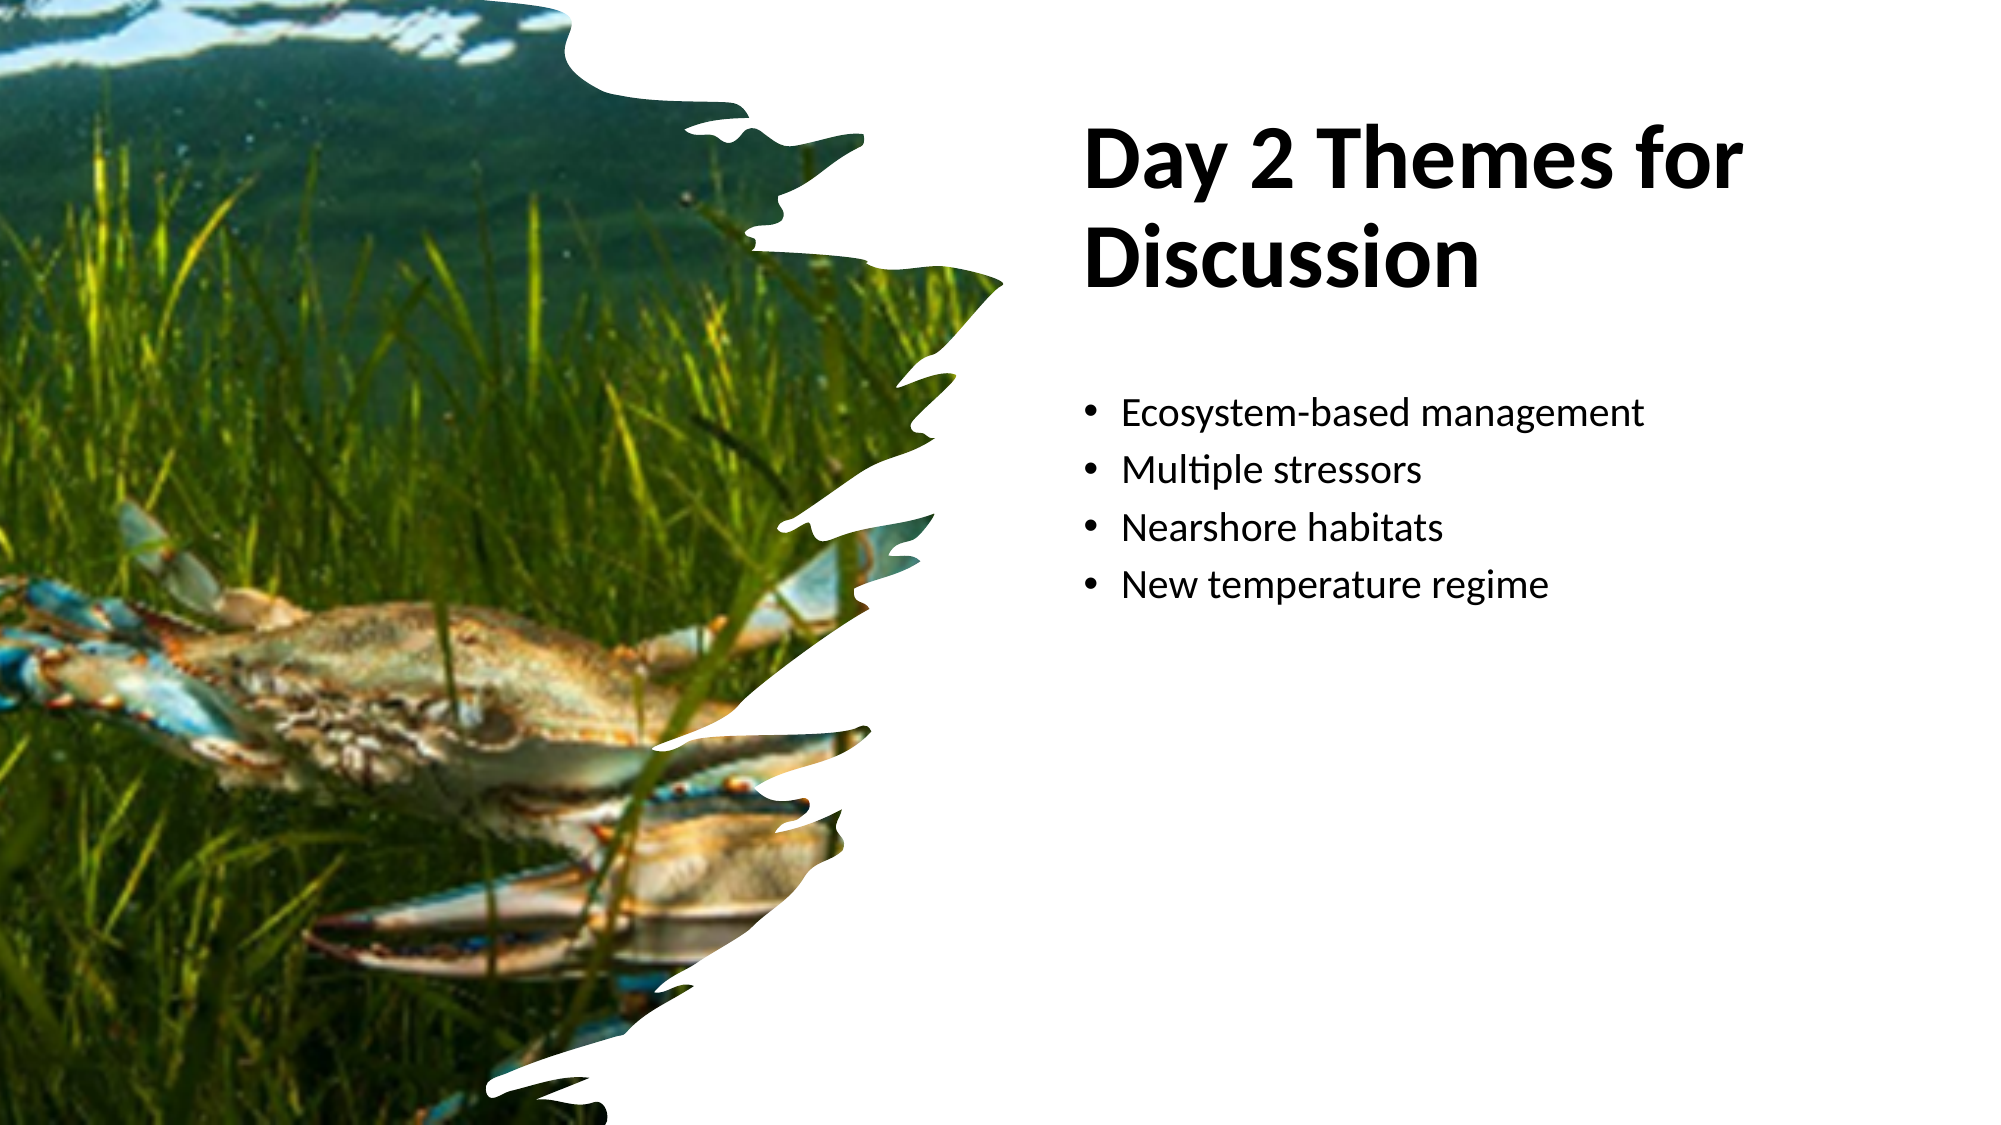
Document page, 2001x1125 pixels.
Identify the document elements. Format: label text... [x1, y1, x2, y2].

picture [0, 0, 1004, 1125]
title Day 2 Themes for Discussion [1068, 59, 1863, 357]
text_box [1004, 0, 2000, 1125]
text_box [1007, 542, 1501, 593]
list Ecosystem-based management Multiple stressors Nearshore habitats New temperature regime [1068, 382, 1863, 1014]
